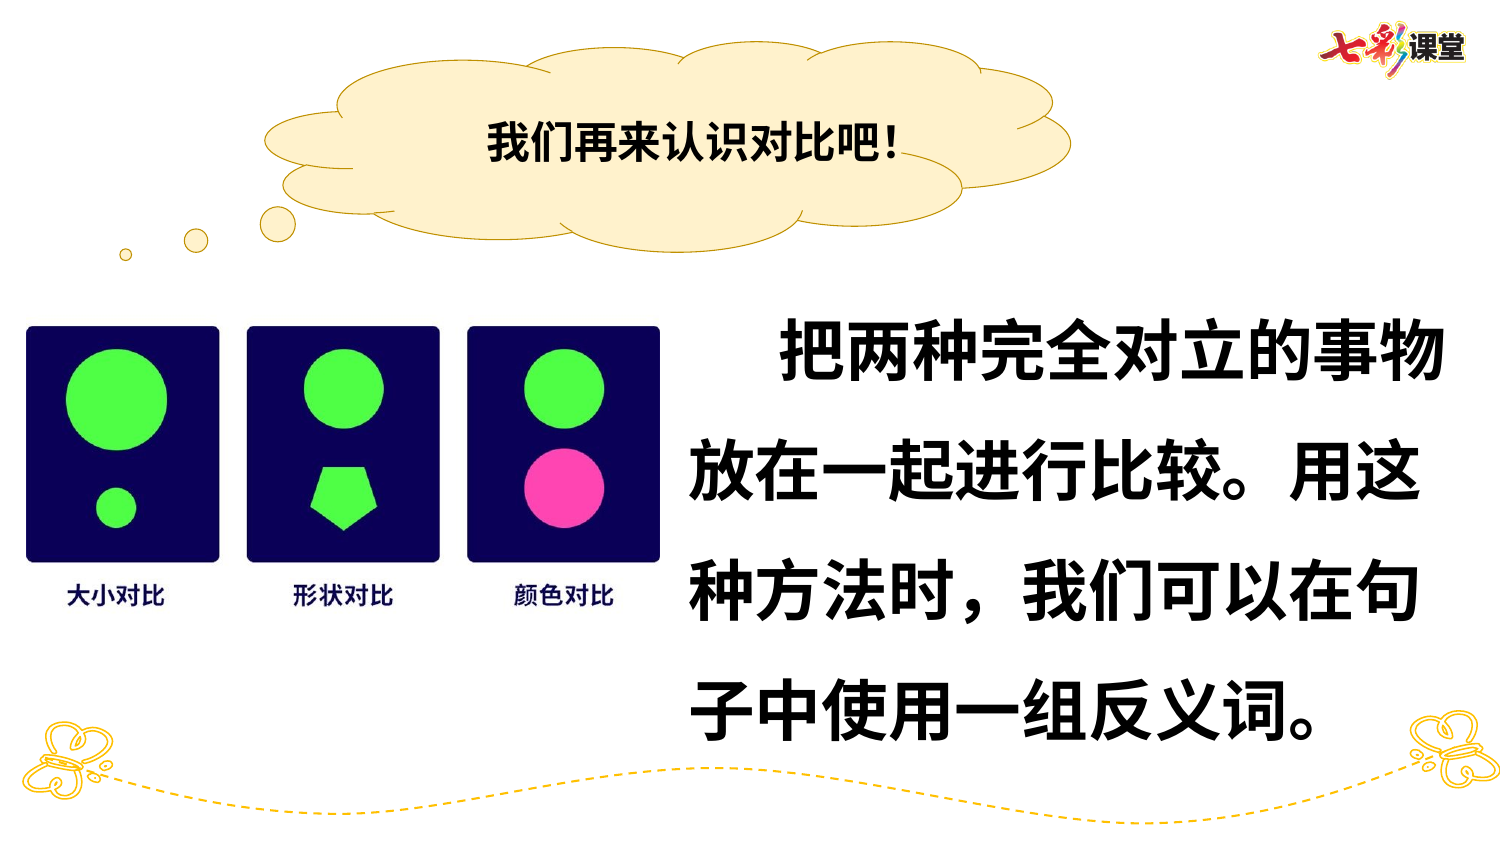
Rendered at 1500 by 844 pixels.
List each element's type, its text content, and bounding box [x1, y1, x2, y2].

text_box 我们再来认识对比吧！ [263, 40, 1072, 254]
text_box 我们再来认识对比吧！ [118, 247, 133, 262]
picture [1316, 20, 1468, 80]
text_box 我们再来认识对比吧！ [259, 205, 297, 243]
text_box 我们再来认识对比吧！ [183, 227, 209, 254]
picture [26, 291, 660, 644]
text_box 把两种完全对立的事物放在一起进行比较。用这种方法时，我们可以在句子中使用一组反义词。 [676, 263, 1464, 755]
